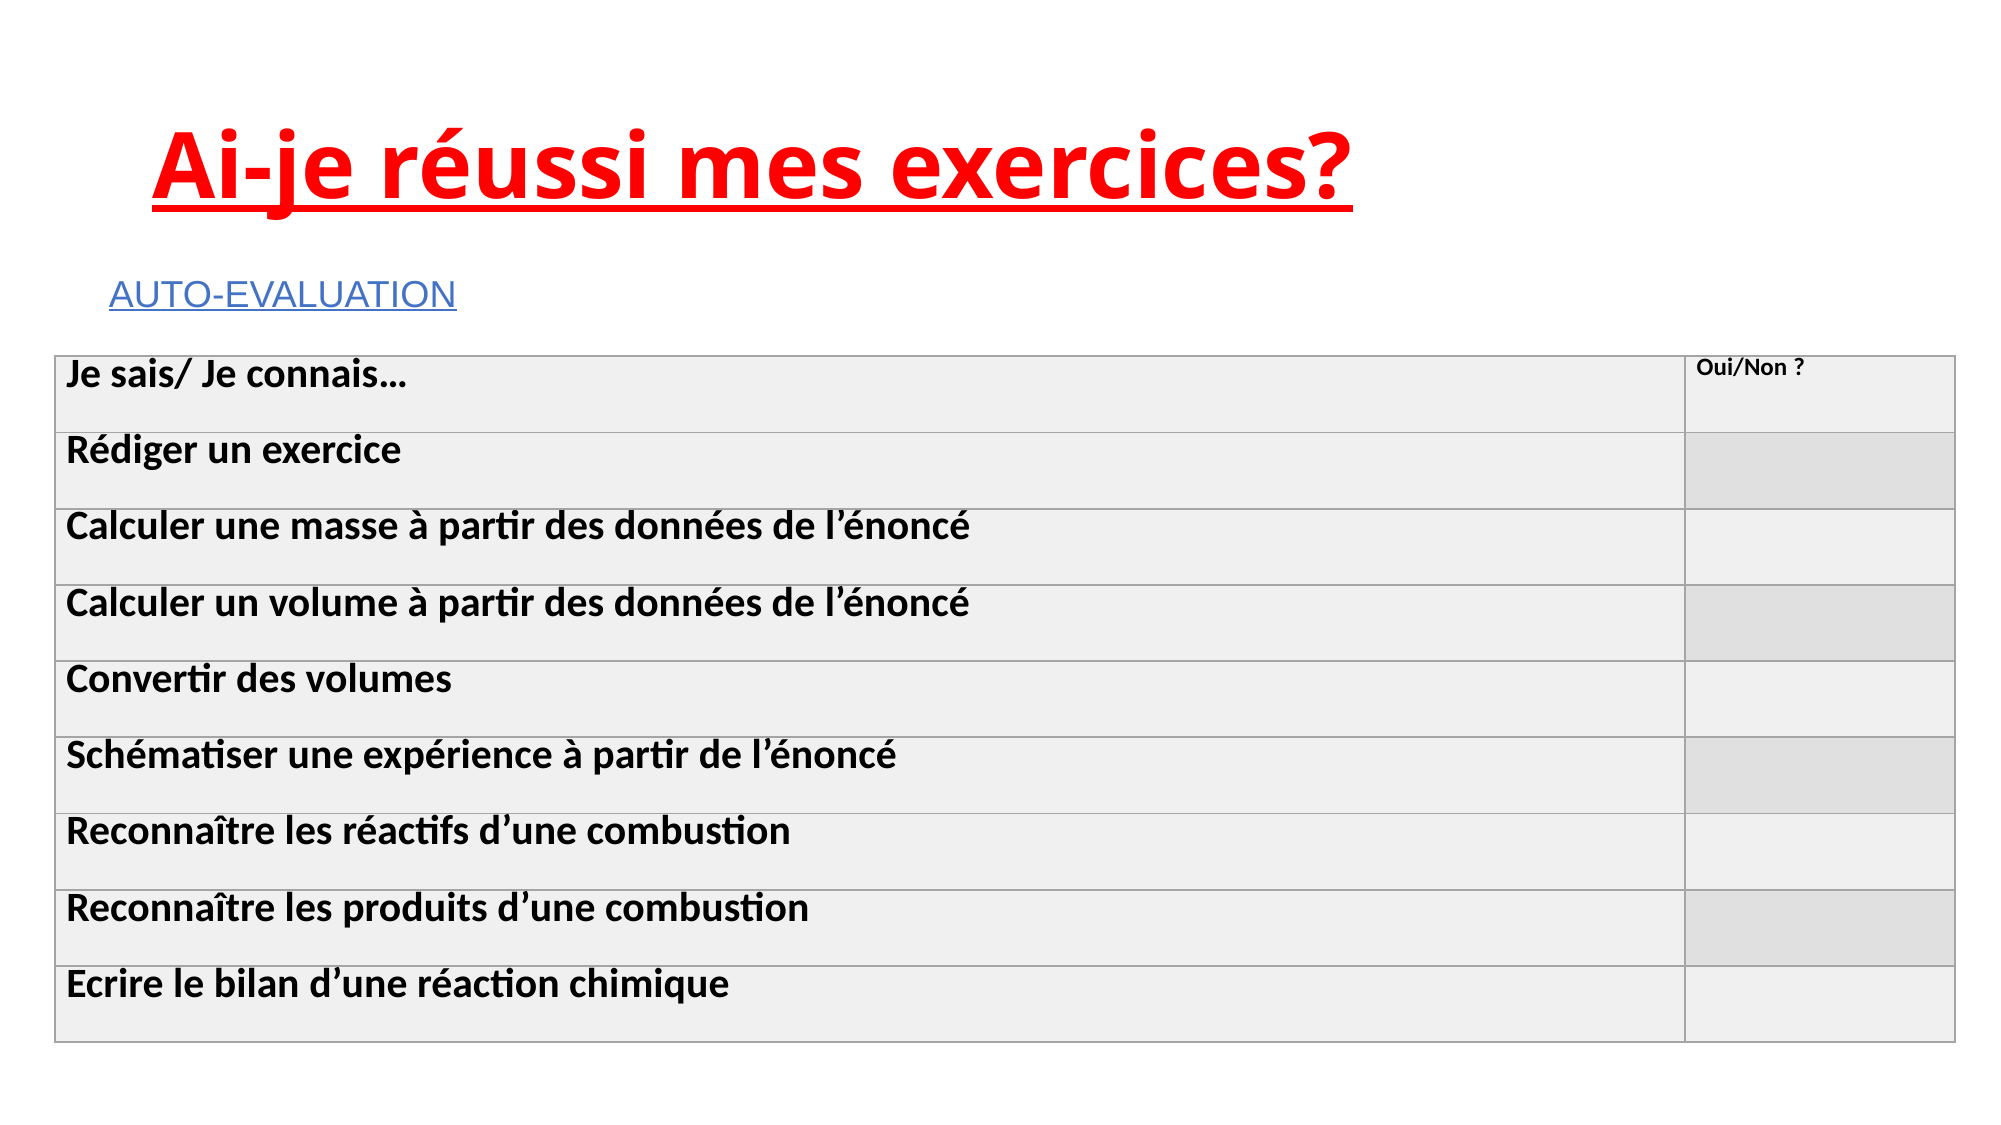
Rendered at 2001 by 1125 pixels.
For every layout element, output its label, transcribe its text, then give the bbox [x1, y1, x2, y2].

table_header Oui/Non ? [1686, 357, 1954, 432]
table_cell [1686, 891, 1954, 965]
table_cell [1686, 433, 1954, 508]
table_cell [1686, 586, 1954, 660]
table_cell Ecrire le bilan d’une réaction chimique [56, 967, 1684, 1041]
table_header Je sais/ Je connais… [56, 357, 1684, 432]
table_cell Calculer une masse à partir des données de l’énoncé [56, 510, 1684, 584]
title Ai-je réussi mes exercices? [137, 59, 1863, 278]
table_cell Convertir des volumes [56, 662, 1684, 736]
table_cell Calculer un volume à partir des données de l’énoncé [56, 586, 1684, 660]
table_cell [1686, 814, 1954, 889]
table_cell [1686, 738, 1954, 813]
table_cell Reconnaître les produits d’une combustion [56, 891, 1684, 965]
table_cell Rédiger un exercice [56, 433, 1684, 508]
table_cell [1686, 510, 1954, 584]
text_box AUTO-EVALUATION [93, 262, 473, 353]
table_cell [1686, 662, 1954, 736]
table_cell Schématiser une expérience à partir de l’énoncé [56, 738, 1684, 813]
table_cell Reconnaître les réactifs d’une combustion [56, 814, 1684, 889]
table_cell [1686, 967, 1954, 1041]
